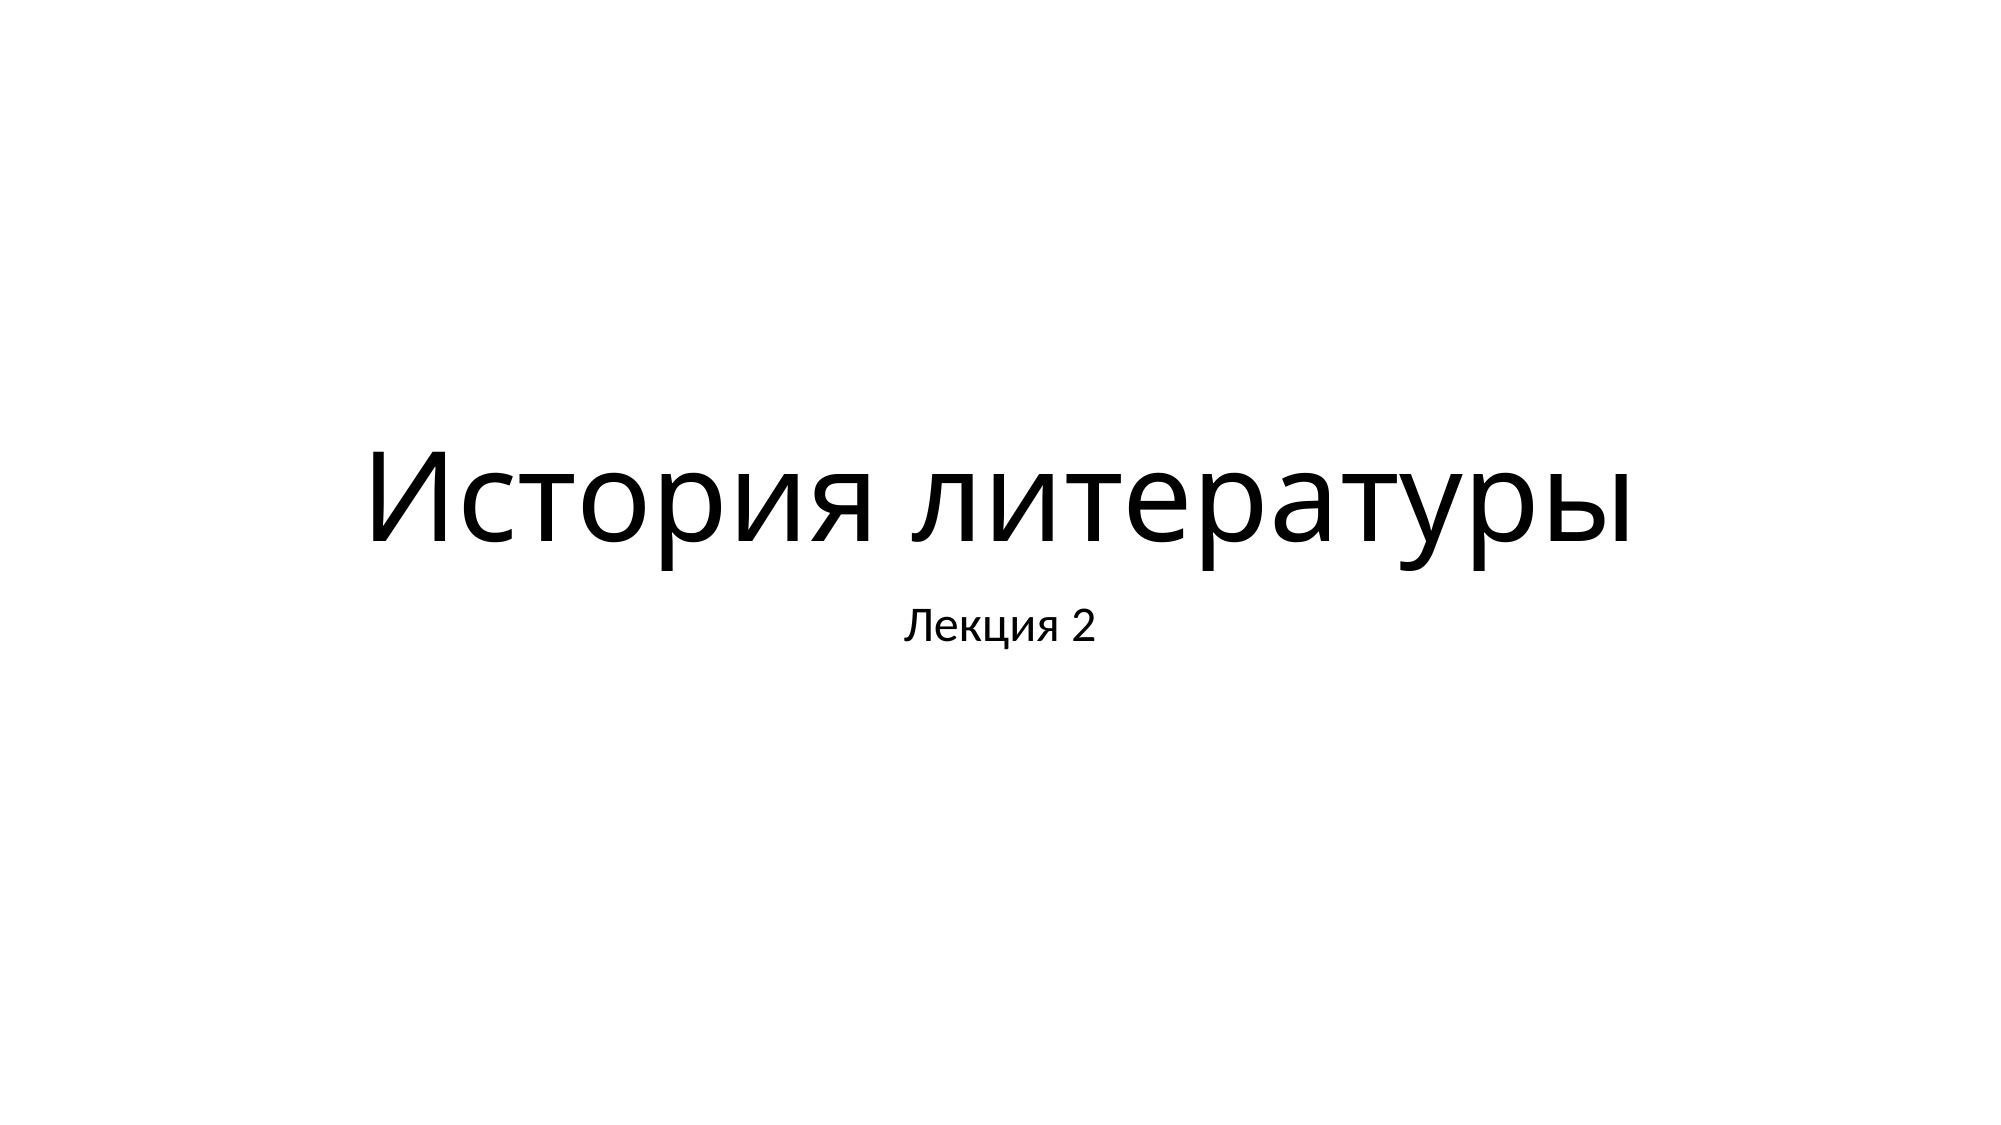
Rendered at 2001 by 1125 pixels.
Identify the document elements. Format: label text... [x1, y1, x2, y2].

title История литературы [249, 184, 1750, 576]
subtitle Лекция 2 [249, 590, 1750, 863]
